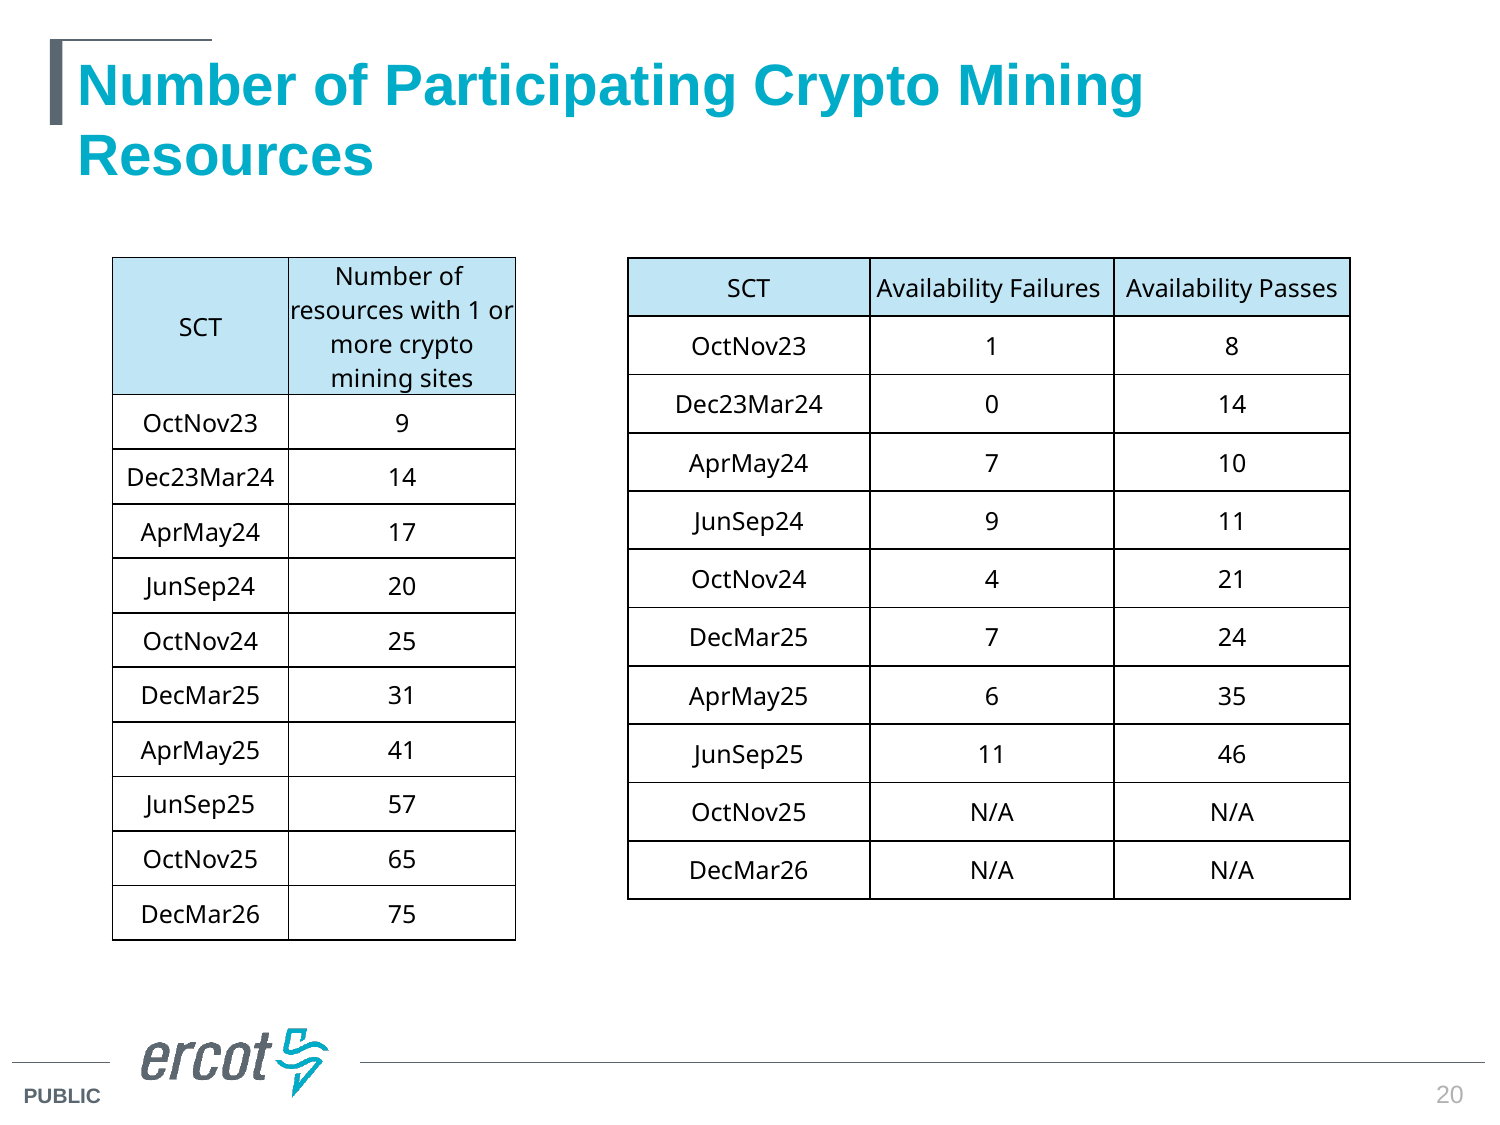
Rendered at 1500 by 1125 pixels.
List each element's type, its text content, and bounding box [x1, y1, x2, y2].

table_cell OctNov23 [629, 317, 869, 374]
table_cell 6 [871, 667, 1113, 723]
table_cell DecMar25 [629, 608, 869, 665]
table_cell OctNov25 [629, 783, 869, 840]
table_cell 7 [871, 434, 1113, 490]
table_cell N/A [1115, 842, 1349, 898]
table_cell AprMay25 [113, 723, 288, 776]
table_cell AprMay25 [629, 667, 869, 723]
table_cell 20 [289, 559, 515, 612]
table_header SCT [629, 259, 869, 315]
table_cell JunSep25 [113, 777, 288, 830]
slide_number 20 [1412, 1076, 1488, 1112]
table_cell 41 [289, 723, 515, 776]
table_cell 9 [871, 492, 1113, 548]
table_cell 14 [1115, 375, 1349, 432]
table_cell 11 [871, 725, 1113, 782]
table_cell 75 [289, 886, 515, 939]
table_header Availability Passes [1115, 259, 1349, 315]
table_cell 9 [289, 395, 515, 448]
table_cell 46 [1115, 725, 1349, 782]
table_cell 65 [289, 832, 515, 885]
table_cell 57 [289, 777, 515, 830]
table_cell OctNov25 [113, 832, 288, 885]
table_cell 8 [1115, 317, 1349, 374]
table_cell OctNov24 [113, 614, 288, 666]
table_cell JunSep24 [629, 492, 869, 548]
table_cell JunSep24 [113, 559, 288, 612]
table_cell DecMar25 [113, 668, 288, 721]
table_cell 10 [1115, 434, 1349, 490]
table_cell 11 [1115, 492, 1349, 548]
table_cell 24 [1115, 608, 1349, 665]
table_cell N/A [1115, 783, 1349, 840]
table_cell 35 [1115, 667, 1349, 723]
table_header Availability Failures [871, 259, 1113, 315]
table_cell AprMay24 [113, 505, 288, 557]
table_cell DecMar26 [113, 886, 288, 939]
table_cell 17 [289, 505, 515, 557]
table_cell 7 [871, 608, 1113, 665]
table_cell 4 [871, 550, 1113, 607]
table_cell 14 [289, 450, 515, 503]
table_cell 31 [289, 668, 515, 721]
table_cell Dec23Mar24 [113, 450, 288, 503]
table_cell 25 [289, 614, 515, 666]
table_header Number of resources with 1 or more crypto mining sites [289, 258, 515, 394]
picture [137, 1024, 332, 1100]
table_cell 0 [871, 375, 1113, 432]
title Number of Participating Crypto Mining Resources [62, 39, 1450, 228]
table_cell OctNov23 [113, 395, 288, 448]
table_cell 1 [871, 317, 1113, 374]
table_cell N/A [871, 783, 1113, 840]
table_cell AprMay24 [629, 434, 869, 490]
table_header SCT [113, 258, 288, 394]
table_cell 21 [1115, 550, 1349, 607]
table_cell OctNov24 [629, 550, 869, 607]
table_cell JunSep25 [629, 725, 869, 782]
table_cell N/A [871, 842, 1113, 898]
table_cell DecMar26 [629, 842, 869, 898]
table_cell Dec23Mar24 [629, 375, 869, 432]
